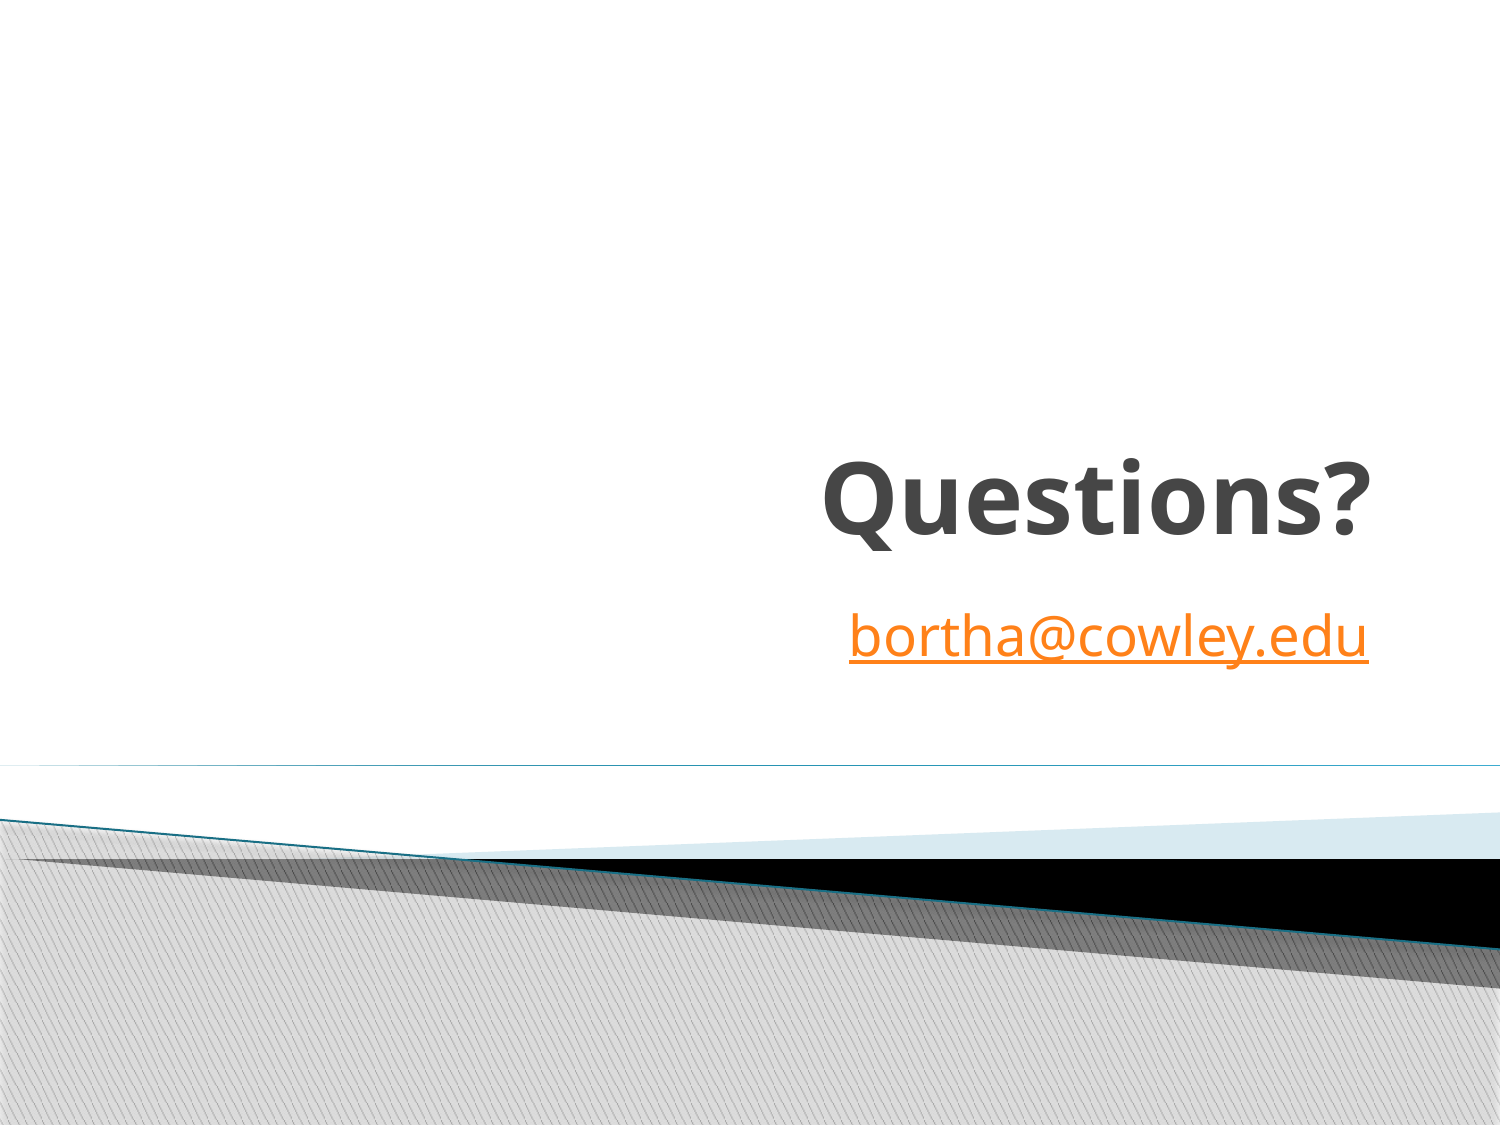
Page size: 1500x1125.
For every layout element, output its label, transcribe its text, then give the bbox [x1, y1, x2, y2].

title Questions? [112, 375, 1388, 563]
subtitle bortha@cowley.edu [112, 592, 1388, 790]
picture [5, 859, 1500, 989]
